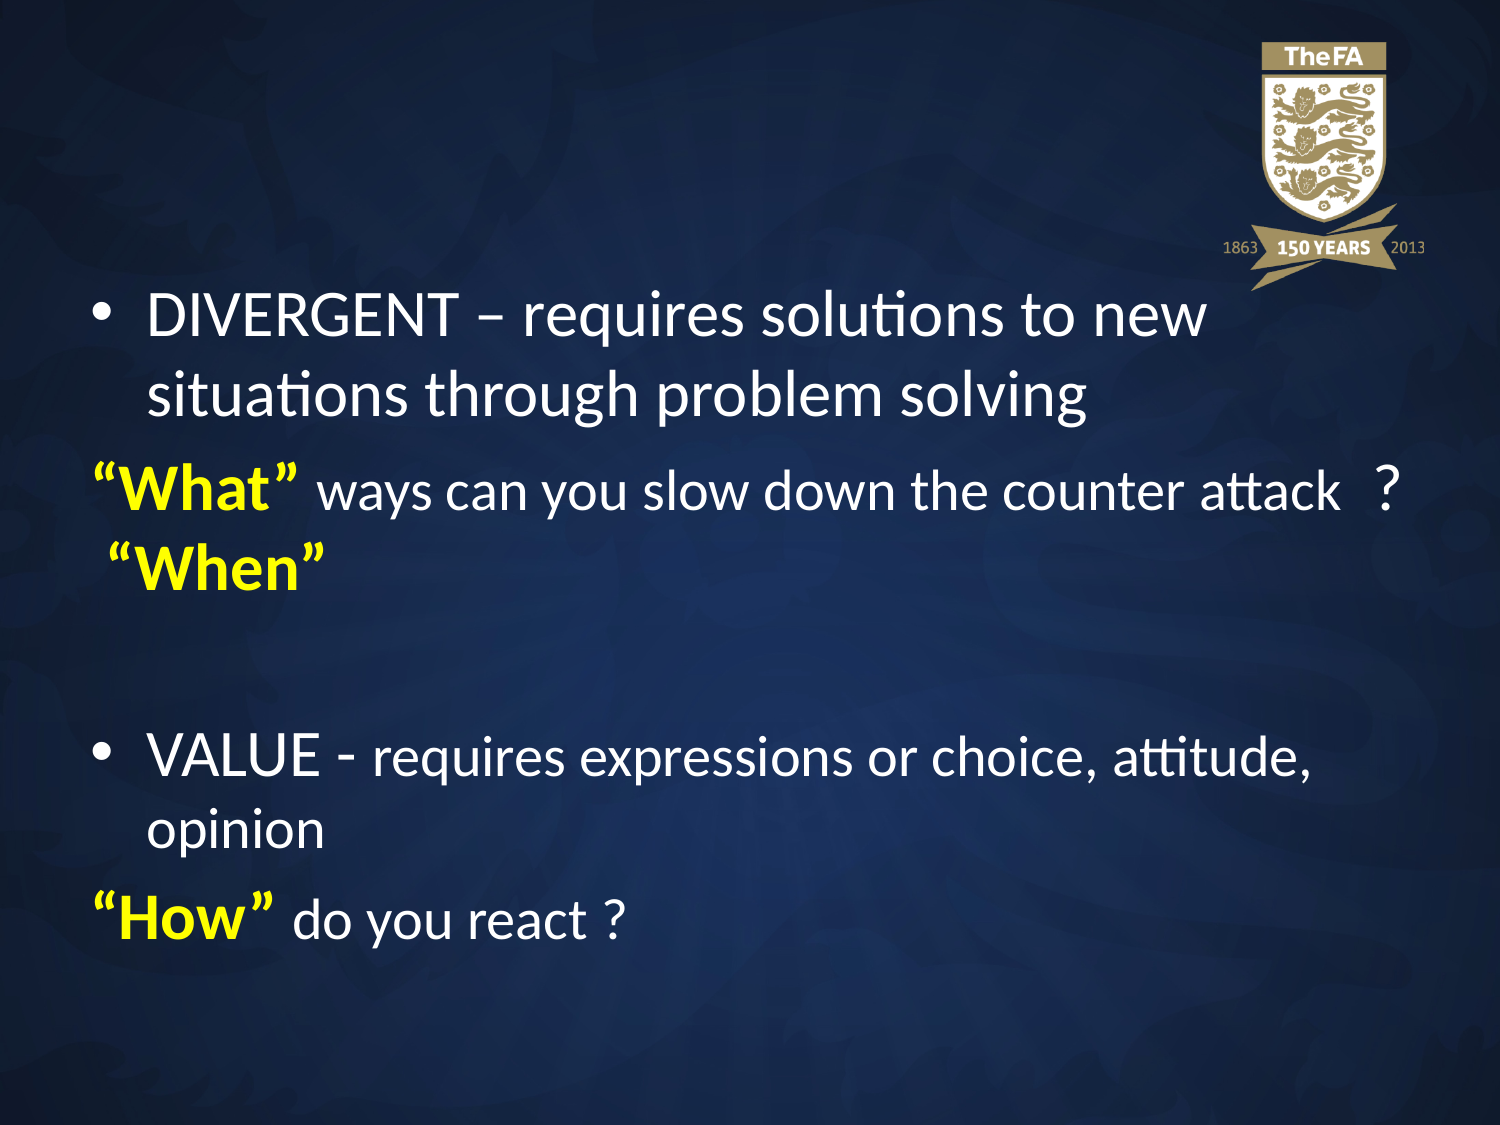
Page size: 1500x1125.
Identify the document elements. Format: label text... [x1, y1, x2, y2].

picture [0, 0, 1500, 1125]
list DIVERGENT – requires solutions to new situations through problem solving “What” ways can you slow down the counter attack ? “When” VALUE - requires expressions or choice, attitude, opinion “How” do you react ? [75, 262, 1425, 1005]
